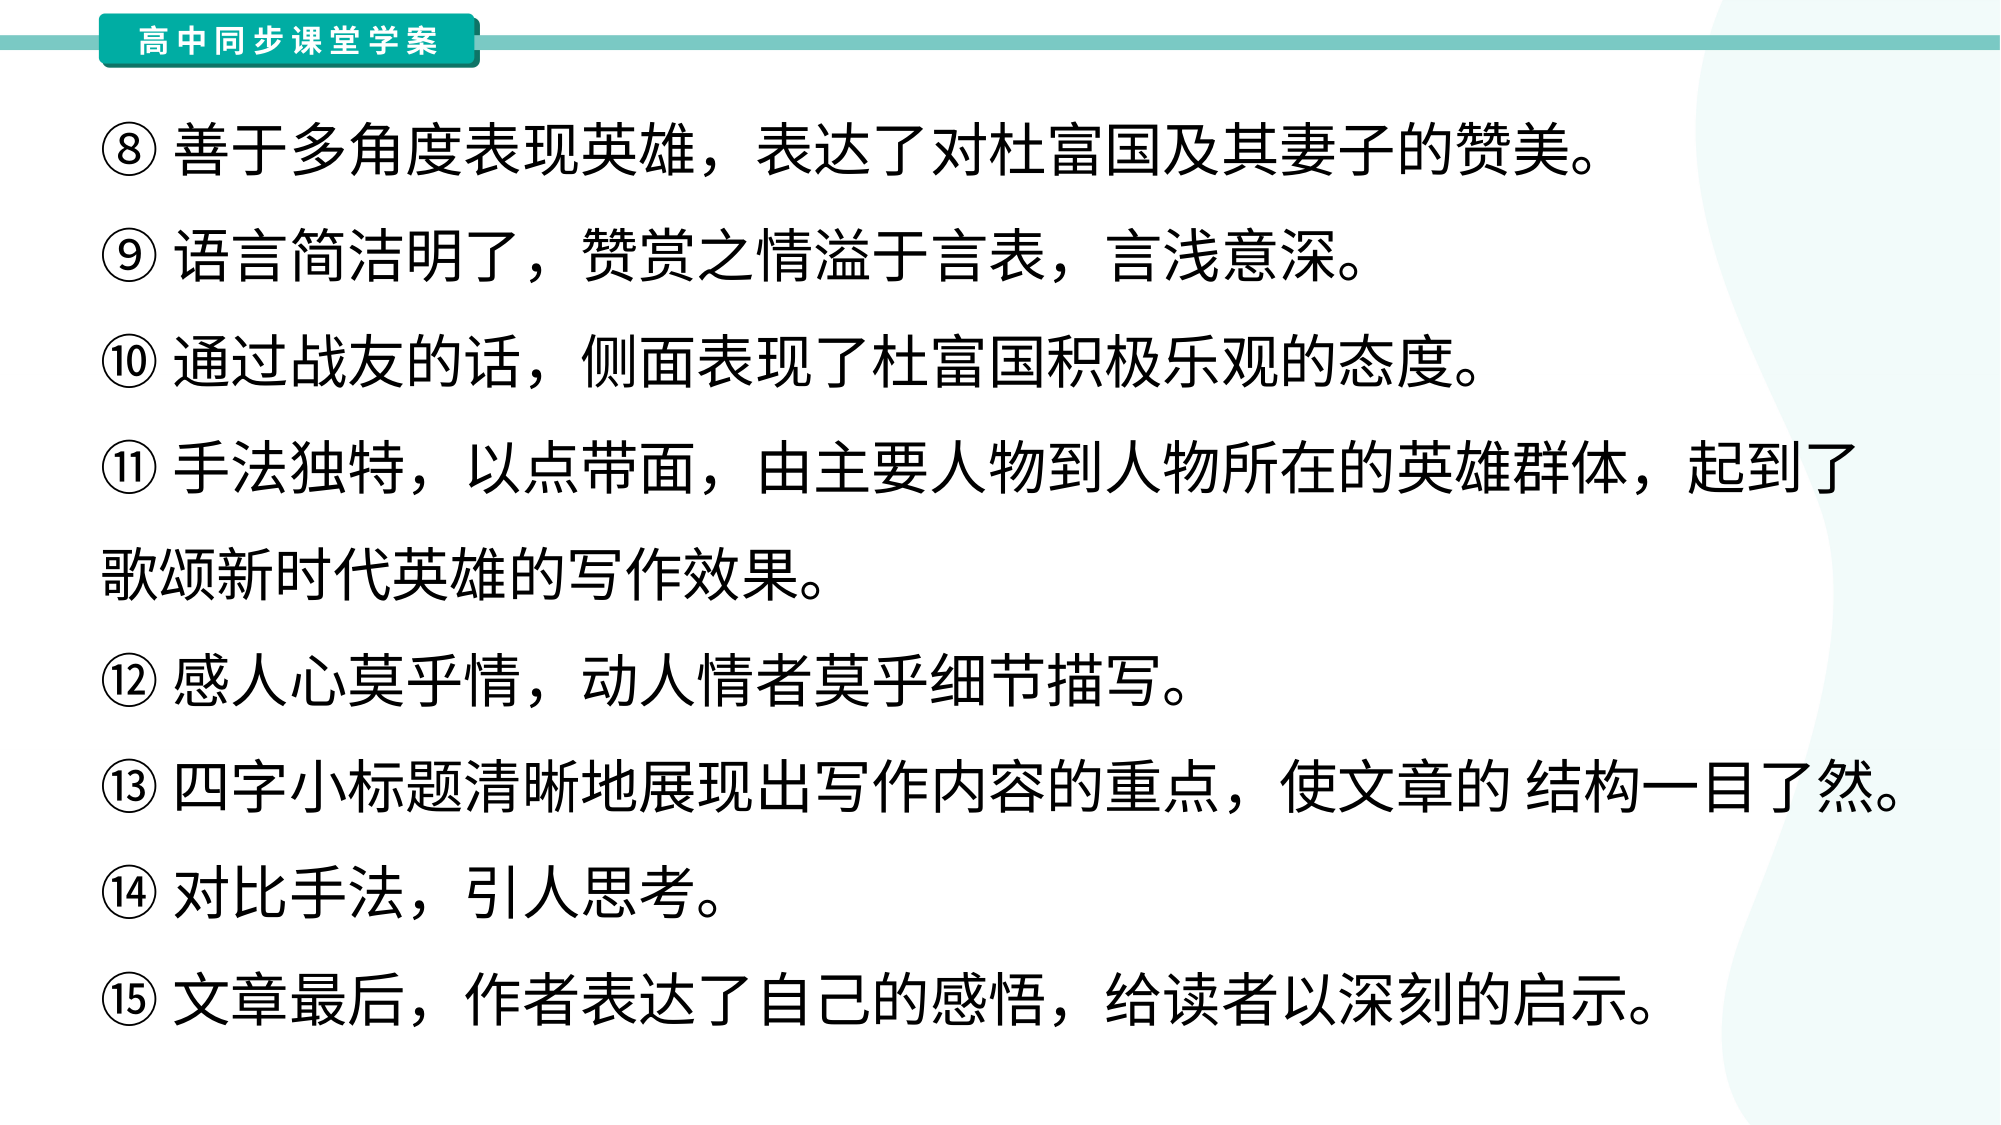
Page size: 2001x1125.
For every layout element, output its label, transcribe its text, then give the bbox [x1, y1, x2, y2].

text_box ⑧善于多角度表现英雄，表达了对杜富国及其妻子的赞美。 ⑨语言简洁明了，赞赏之情溢于言表，言浅意深。 ⑩通过战友的话，侧面表现了杜富国积极乐观的态度。 ⑪手法独特，以点带面，由主要人物到人物所在的英雄群体，起到了 歌颂新时代英雄的写作效果。 ⑫感人心莫乎情，动人情者莫乎细节描写。 ⑬四字小标题清晰地展现出写作内容的重点，使文章的 结构一目了然。 ⑭对比手法，引人思考。 ⑮文章最后，作者表达了自己的感悟，给读者以深刻的启示。 [100, 76, 1899, 714]
picture [0, 0, 2000, 1125]
